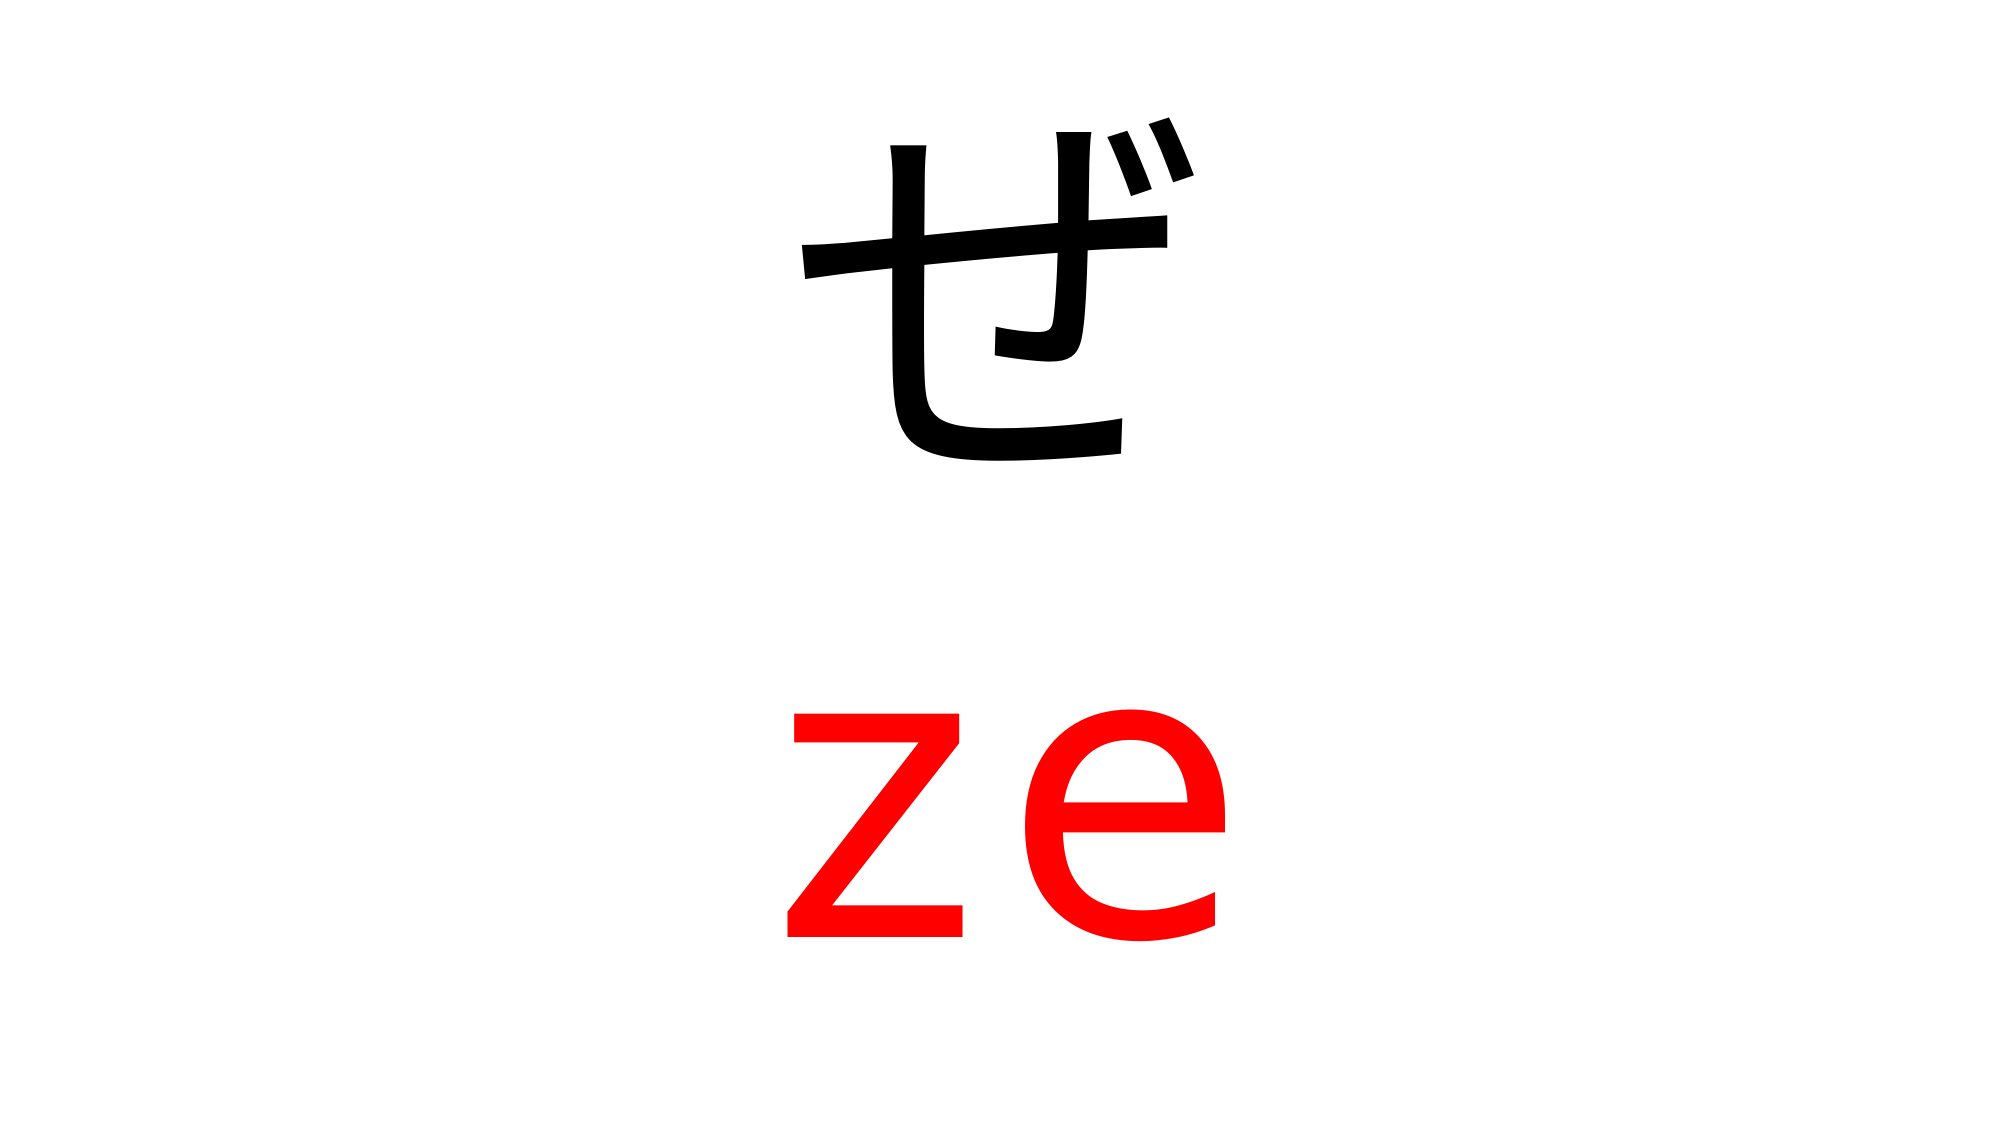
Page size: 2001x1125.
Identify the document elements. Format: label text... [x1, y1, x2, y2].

title ぜ [249, 71, 1750, 545]
text_box ze [249, 562, 1750, 1036]
